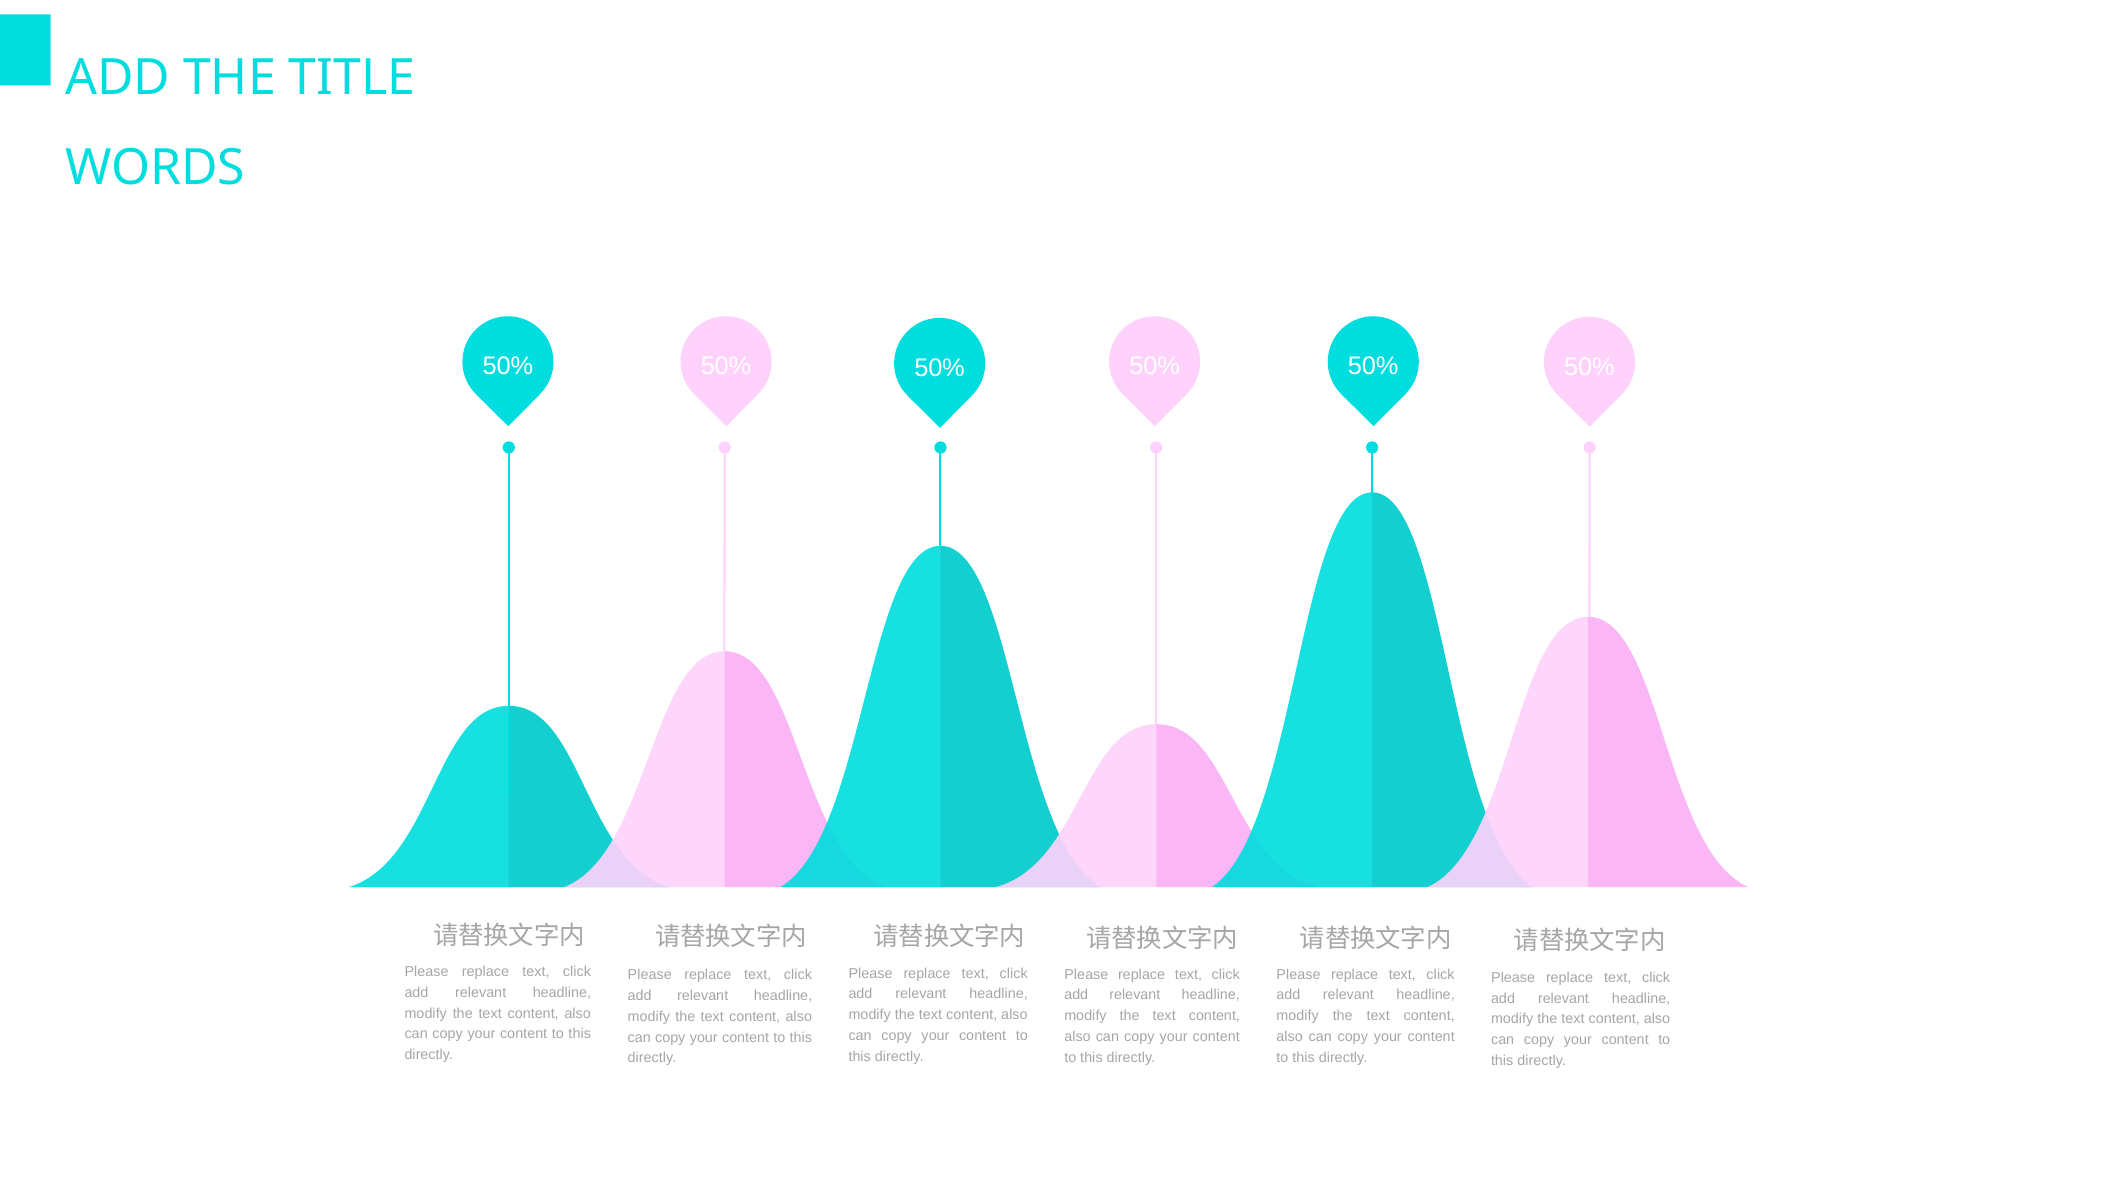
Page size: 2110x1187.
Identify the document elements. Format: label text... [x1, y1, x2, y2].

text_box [404, 912, 592, 1062]
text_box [1427, 616, 1749, 888]
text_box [1276, 916, 1456, 1065]
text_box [1543, 316, 1635, 427]
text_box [1064, 916, 1241, 1065]
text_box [1211, 492, 1533, 888]
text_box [1491, 917, 1671, 1068]
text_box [564, 651, 780, 888]
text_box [1109, 316, 1201, 427]
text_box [780, 545, 1101, 888]
text_box ADD THE TITLE WORDS [50, 7, 583, 202]
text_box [680, 316, 772, 427]
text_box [996, 724, 1211, 888]
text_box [894, 317, 986, 428]
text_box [627, 914, 813, 1066]
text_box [848, 914, 1029, 1064]
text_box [462, 316, 554, 427]
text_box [348, 705, 564, 888]
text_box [1327, 316, 1419, 427]
